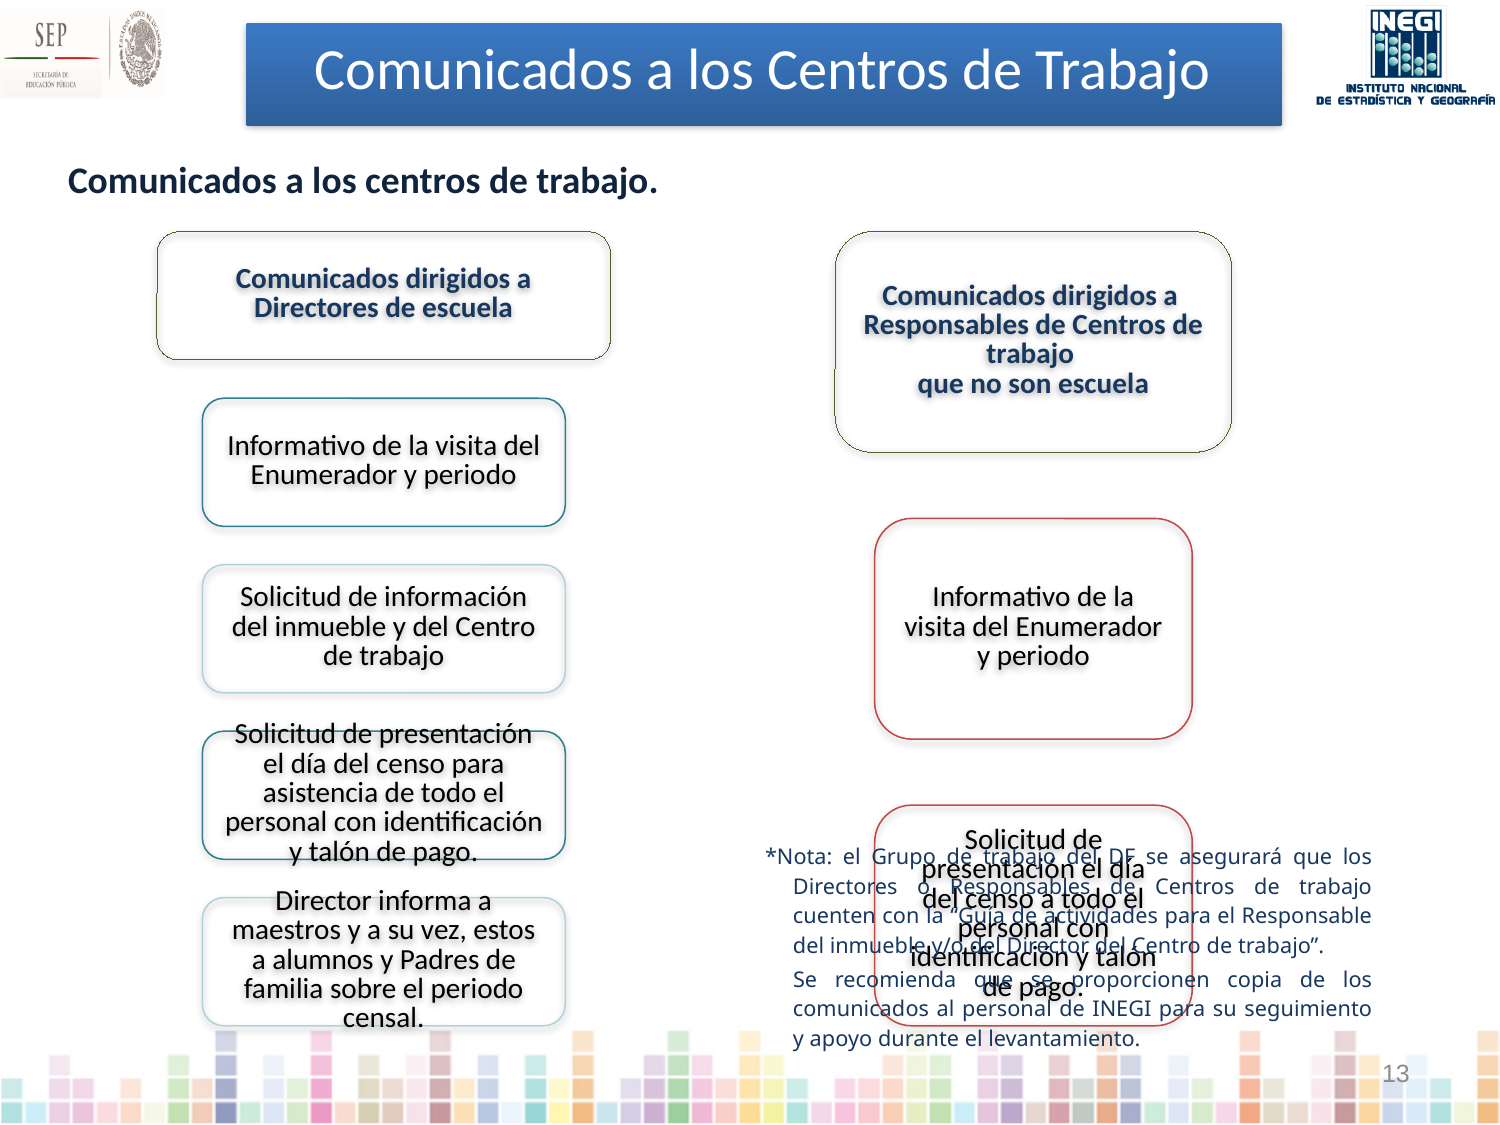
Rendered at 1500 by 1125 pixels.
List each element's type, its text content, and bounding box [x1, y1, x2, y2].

picture [0, 0, 1500, 1125]
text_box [100, 231, 668, 1026]
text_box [785, 231, 1282, 1026]
slide_number 13 [1074, 1042, 1425, 1103]
text_box Comunicados a los centros de trabajo. [53, 148, 1412, 208]
text_box *Nota: el Grupo de trabajo del DF se asegurará que los Directores o Responsables de Centros de trabajo cuenten con la “Guía de actividades para el Responsable del inmueble y/o del Director del Centro de trabajo”. Se recomienda que se proporcionen copia de los comunicados al personal de INEGI para su seguimiento y apoyo durante el levantamiento. [750, 834, 1388, 1071]
text_box Comunicados a los Centros de Trabajo [246, 23, 1282, 126]
